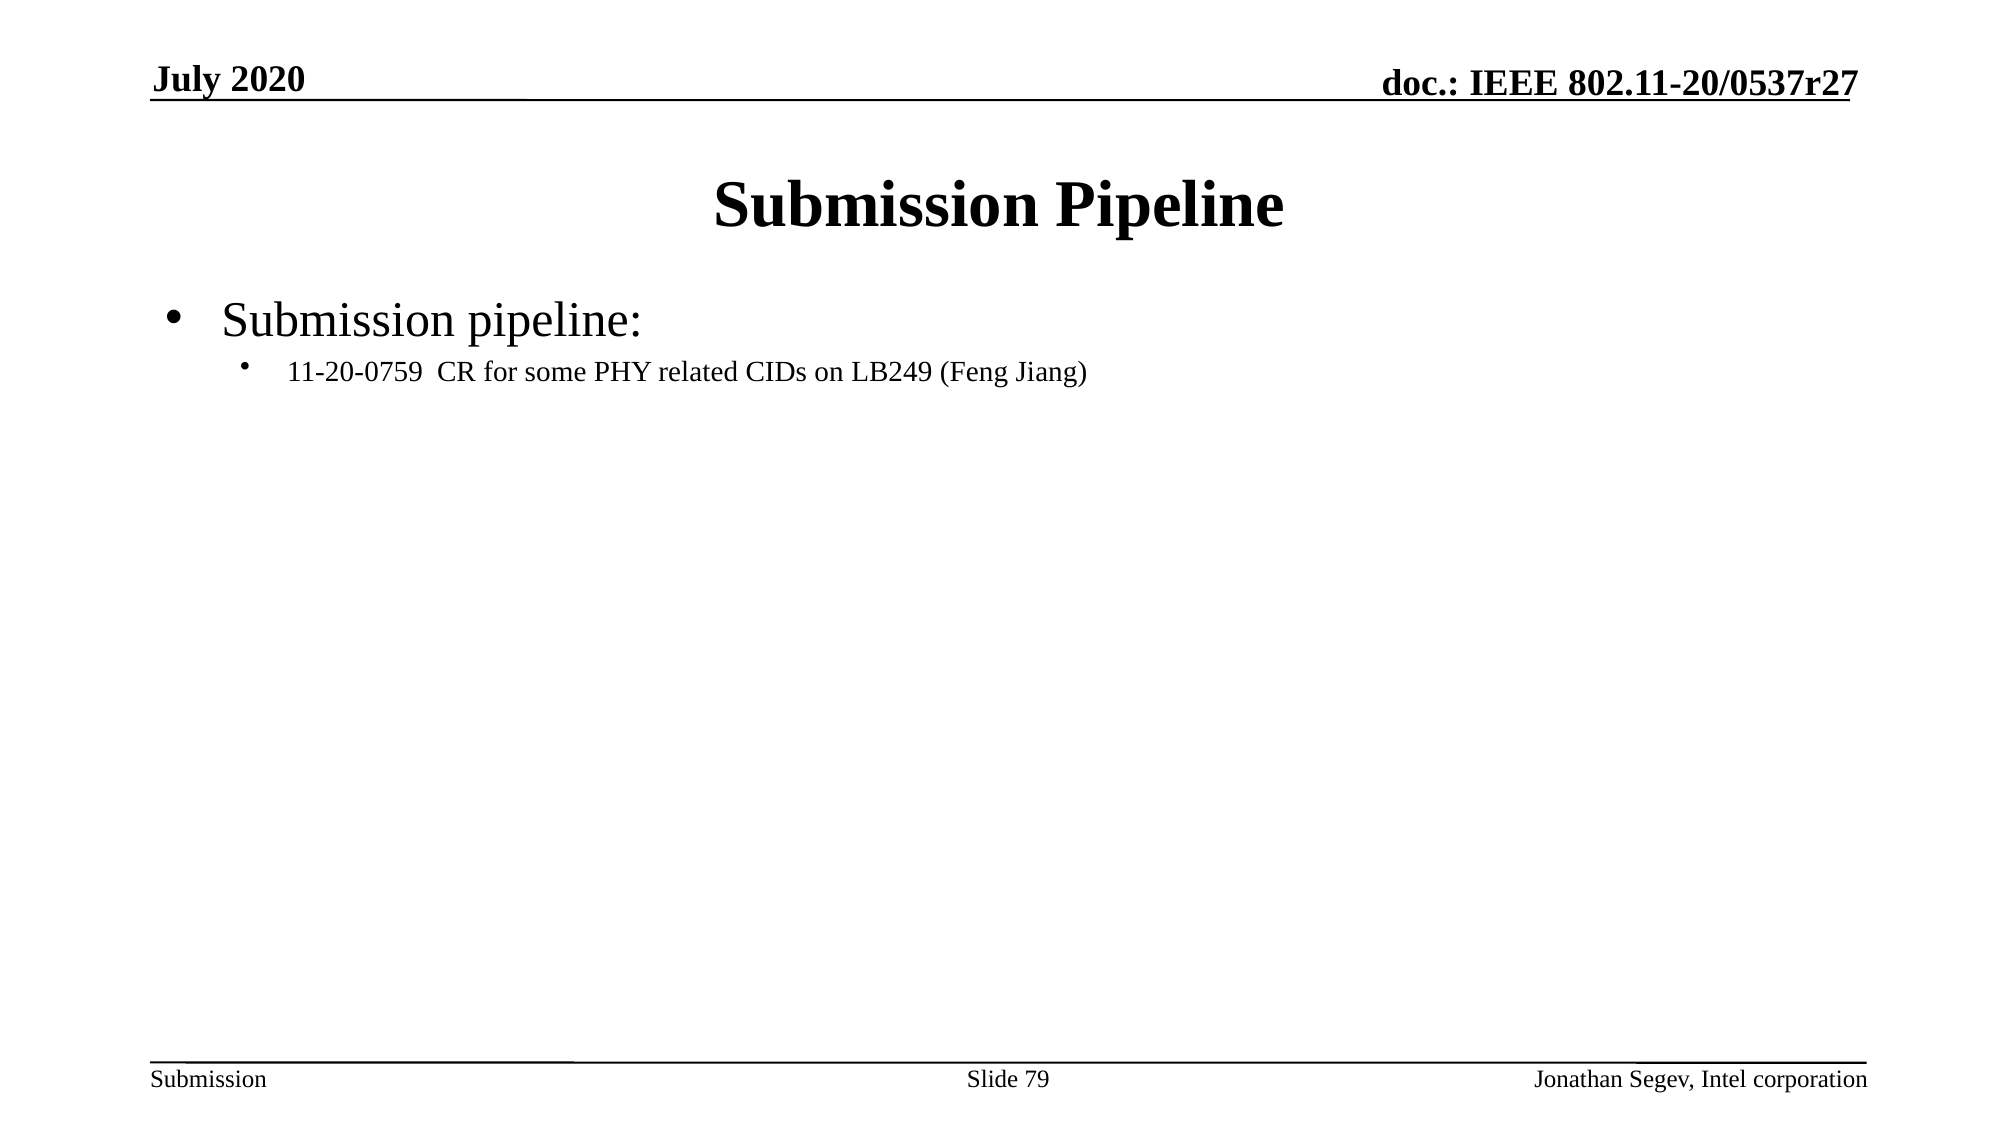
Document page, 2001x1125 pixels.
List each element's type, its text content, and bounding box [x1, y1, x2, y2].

title Submission Pipeline [149, 112, 1850, 278]
slide_number Slide 79 [950, 1061, 1067, 1123]
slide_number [152, 54, 563, 100]
footer Jonathan Segev, Intel corporation [1171, 1061, 1869, 1093]
list Submission pipeline: 11-20-0759 CR for some PHY related CIDs on LB249 (Feng Jiang) [149, 278, 1850, 670]
